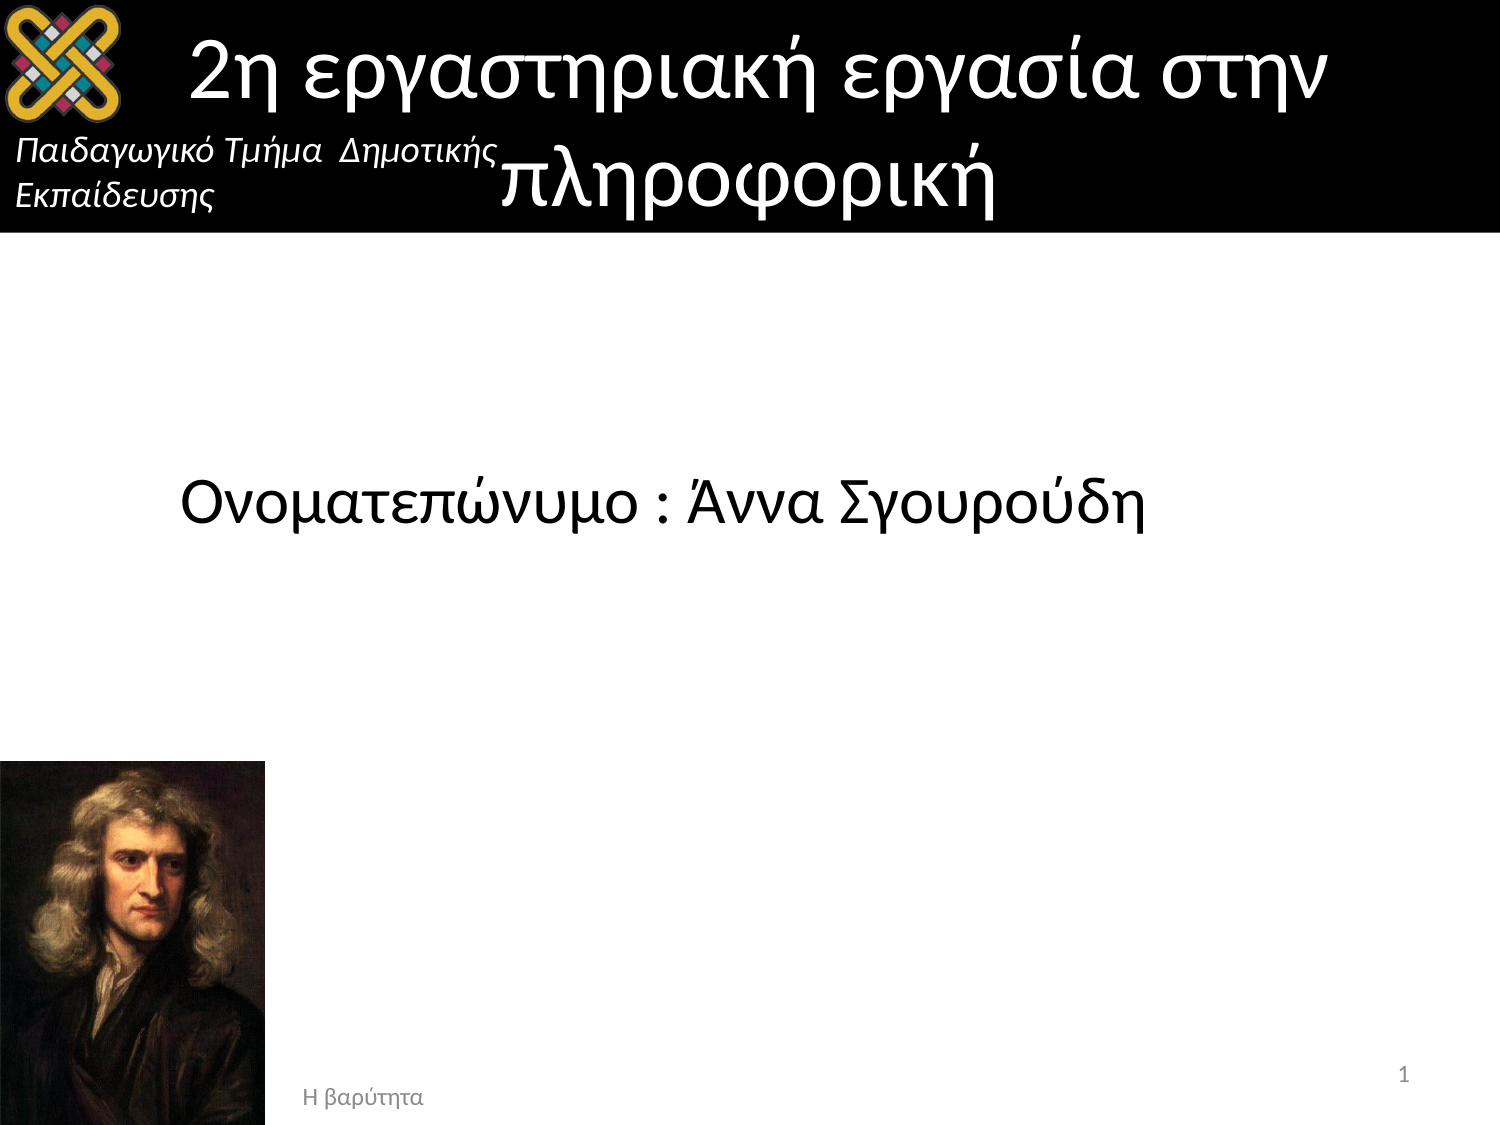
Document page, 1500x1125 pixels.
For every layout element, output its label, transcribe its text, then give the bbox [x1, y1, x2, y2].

title 2η εργαστηριακή εργασία στην πληροφορική [0, 0, 1500, 233]
picture [0, 761, 265, 1125]
footer Η βαρύτητα [268, 1066, 569, 1125]
picture [0, 0, 126, 126]
slide_number 1 [1074, 1042, 1425, 1103]
list Ονοματεπώνυμο : Άννα Σγουρούδη [75, 262, 1425, 1005]
text_box Παιδαγωγικό Τμήμα Δημοτικής Εκπαίδευσης [0, 117, 516, 222]
